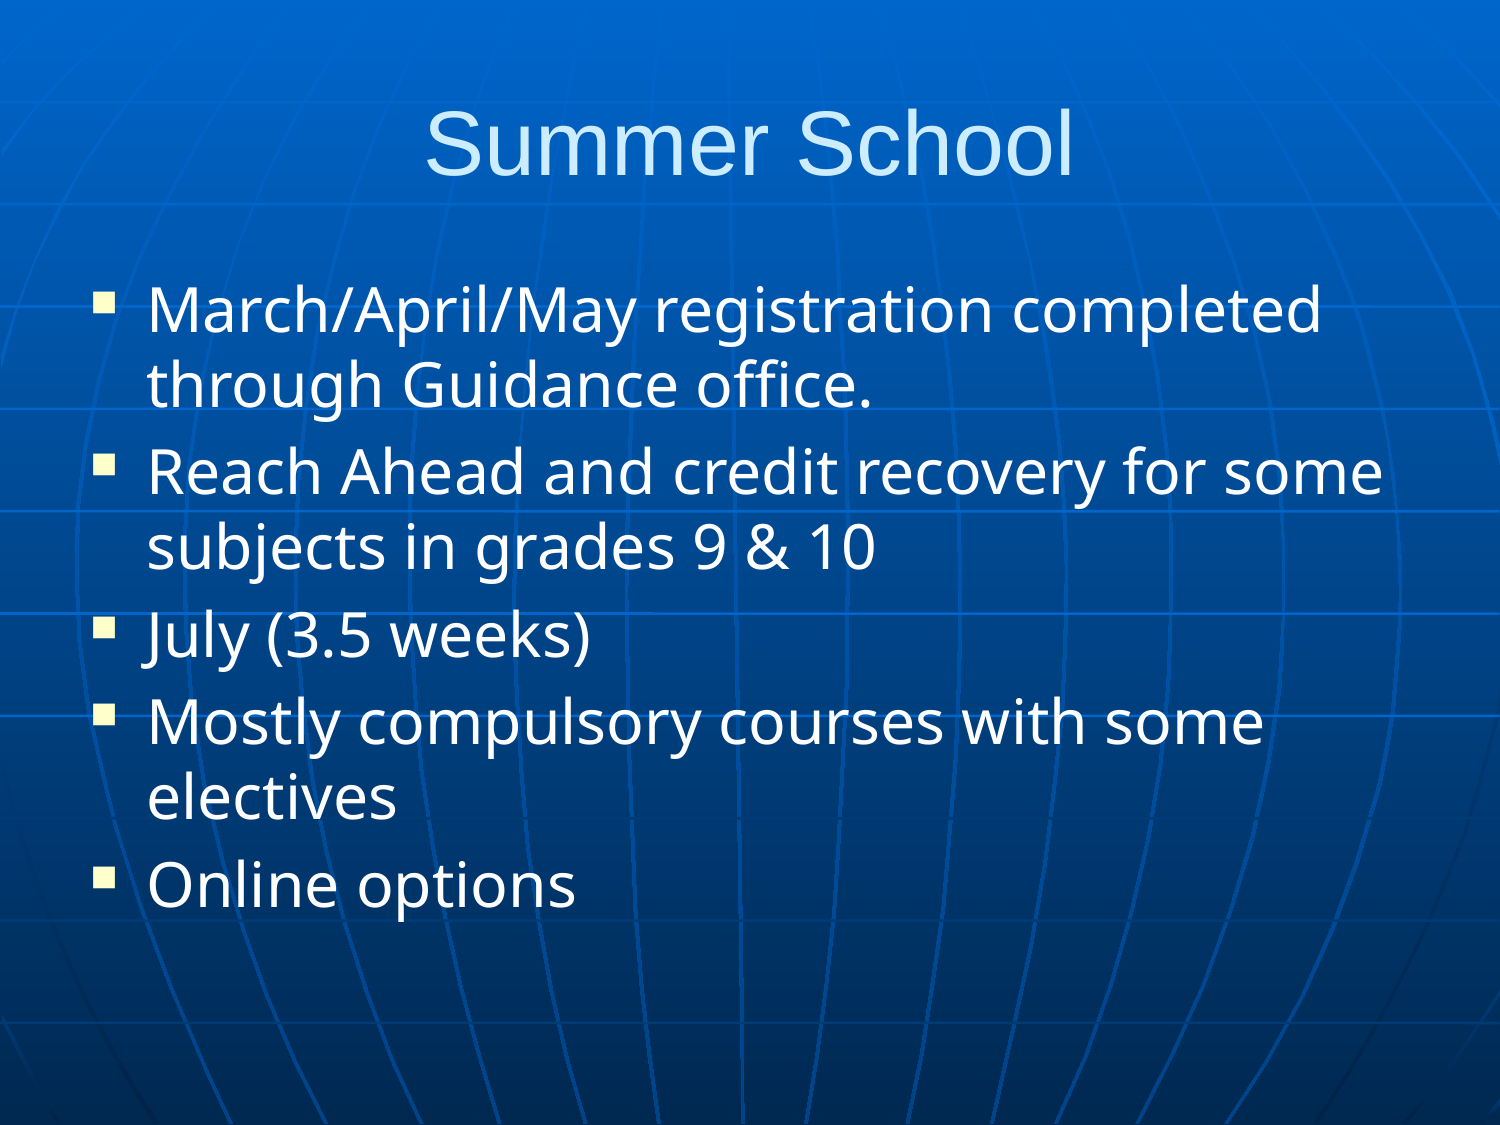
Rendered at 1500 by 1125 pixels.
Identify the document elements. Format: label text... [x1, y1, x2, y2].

title Summer School [74, 45, 1426, 233]
list March/April/May registration completed through Guidance office. Reach Ahead and credit recovery for some subjects in grades 9 & 10 July (3.5 weeks) Mostly compulsory courses with some electives Online options [74, 262, 1426, 1006]
